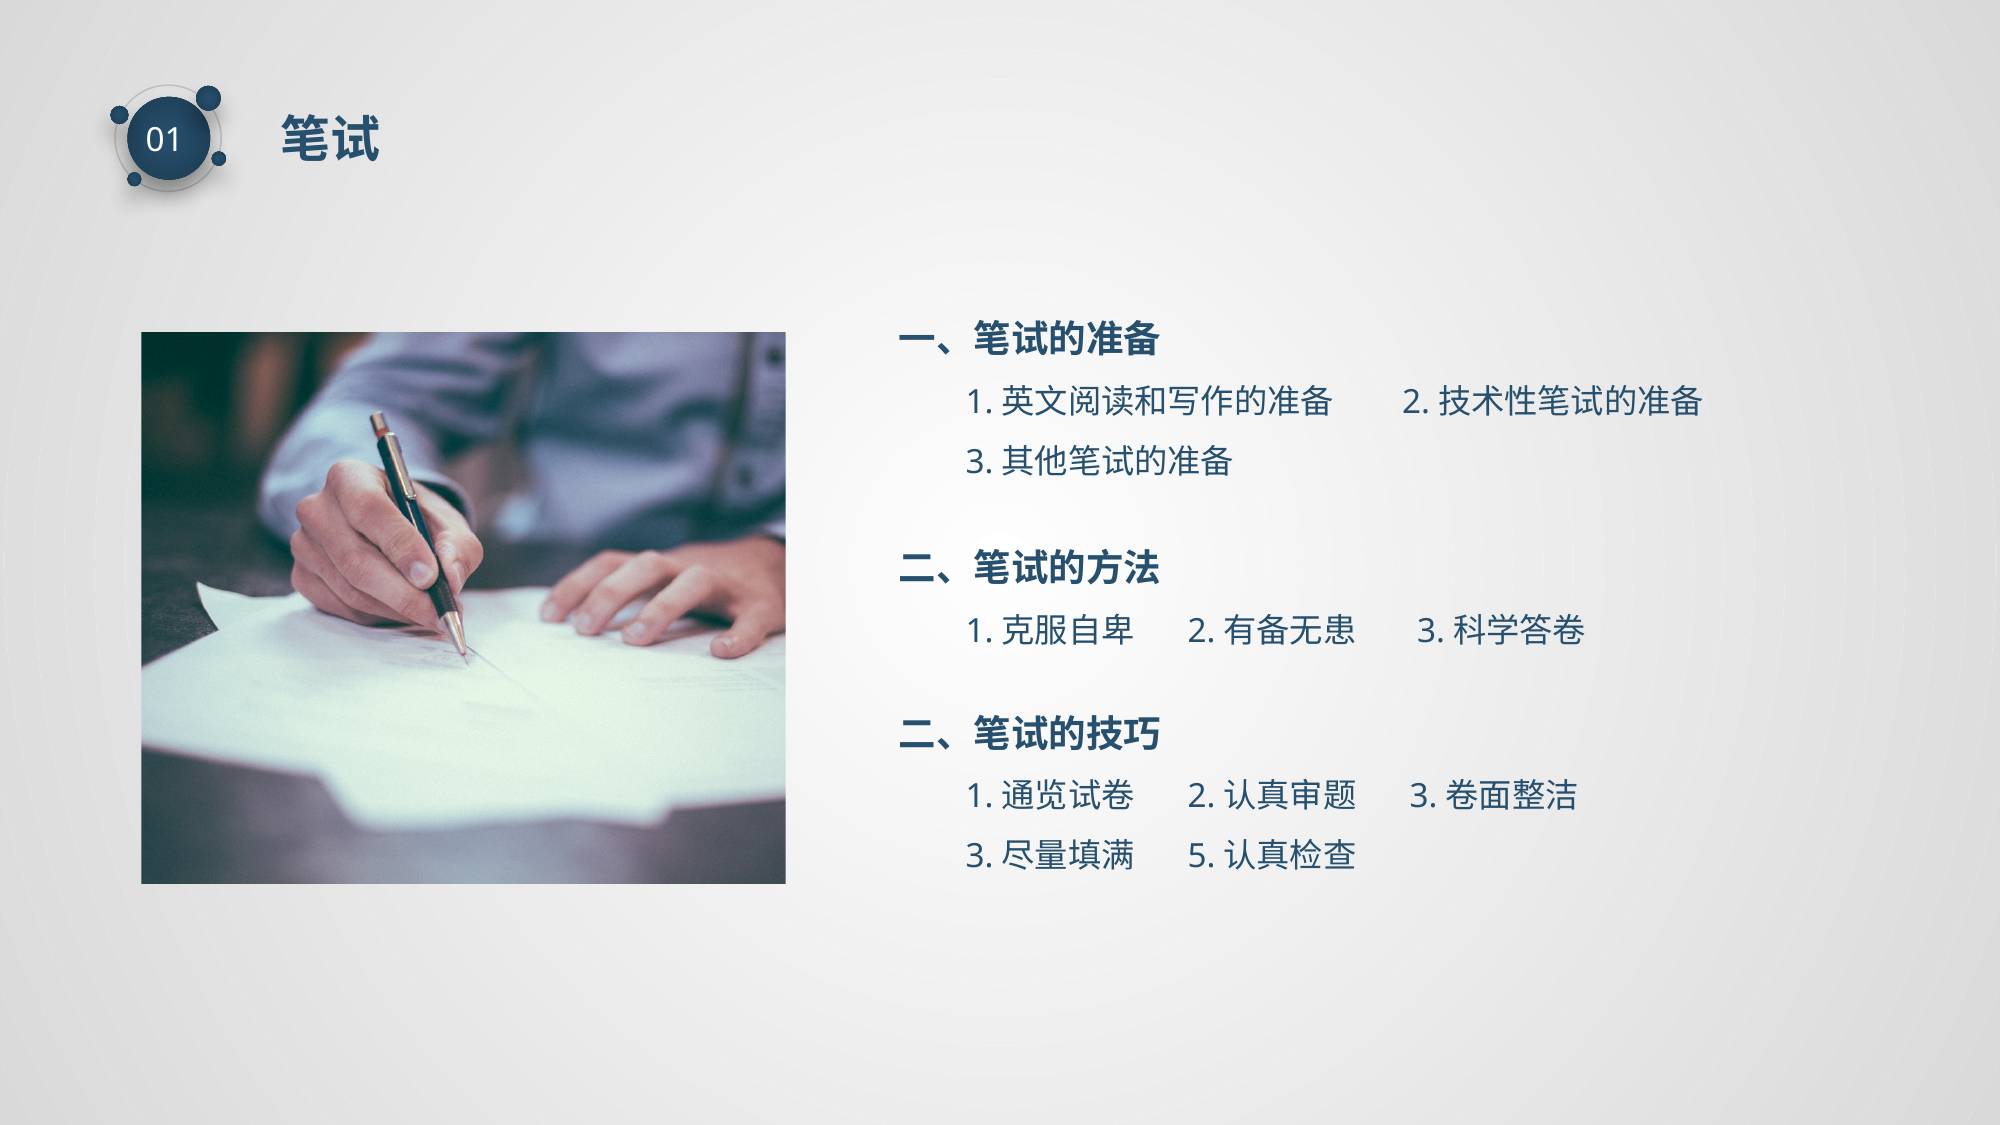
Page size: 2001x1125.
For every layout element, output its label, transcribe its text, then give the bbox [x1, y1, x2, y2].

picture [141, 332, 786, 884]
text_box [110, 85, 226, 192]
text_box 二、笔试的技巧 1.通览试卷 2.认真审题 3.卷面整洁 3.尽量填满 5.认真检查 [884, 679, 1856, 882]
text_box 笔试 [266, 100, 396, 176]
text_box 一、笔试的准备 1.英文阅读和写作的准备 2.技术性笔试的准备 3.其他笔试的准备 [884, 285, 1856, 488]
text_box 二、笔试的方法 1.克服自卑 2.有备无患 3.科学答卷 [884, 514, 1856, 657]
